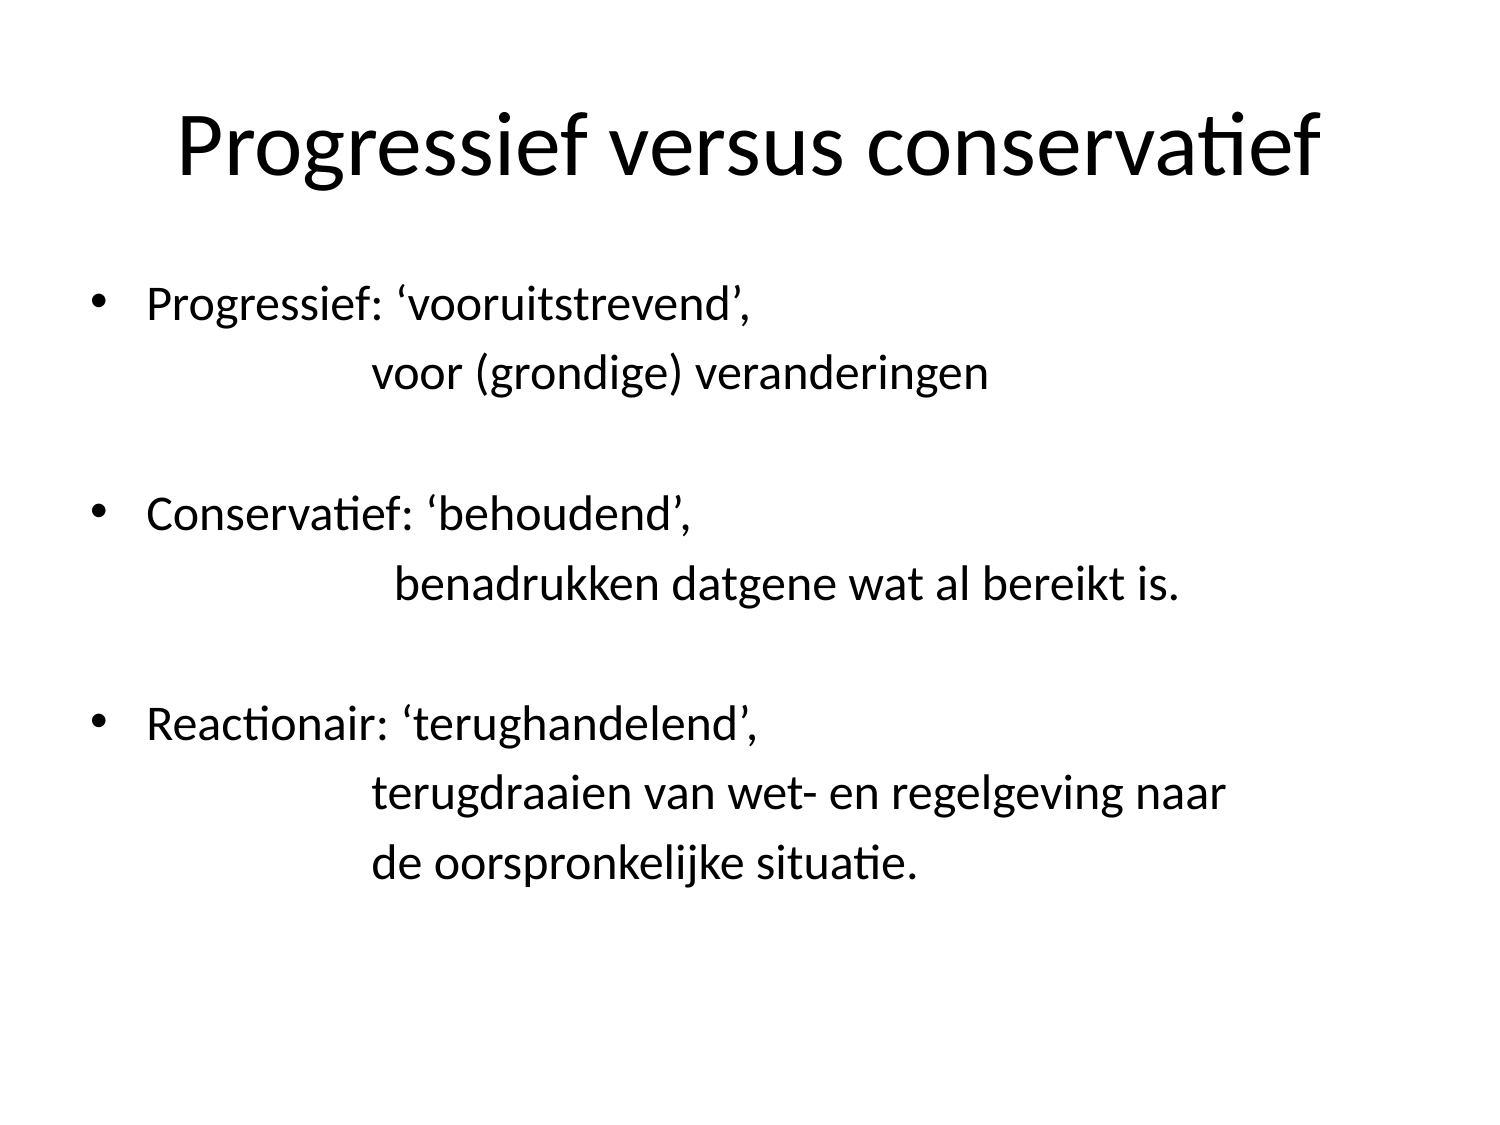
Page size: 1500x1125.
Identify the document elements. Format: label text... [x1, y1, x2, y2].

title Progressief versus conservatief [75, 45, 1425, 233]
list Progressief: ‘vooruitstrevend’, voor (grondige) veranderingen Conservatief: ‘behoudend’, benadrukken datgene wat al bereikt is. Reactionair: ‘terughandelend’, terugdraaien van wet- en regelgeving naar de oorspronkelijke situatie. [75, 262, 1425, 1005]
